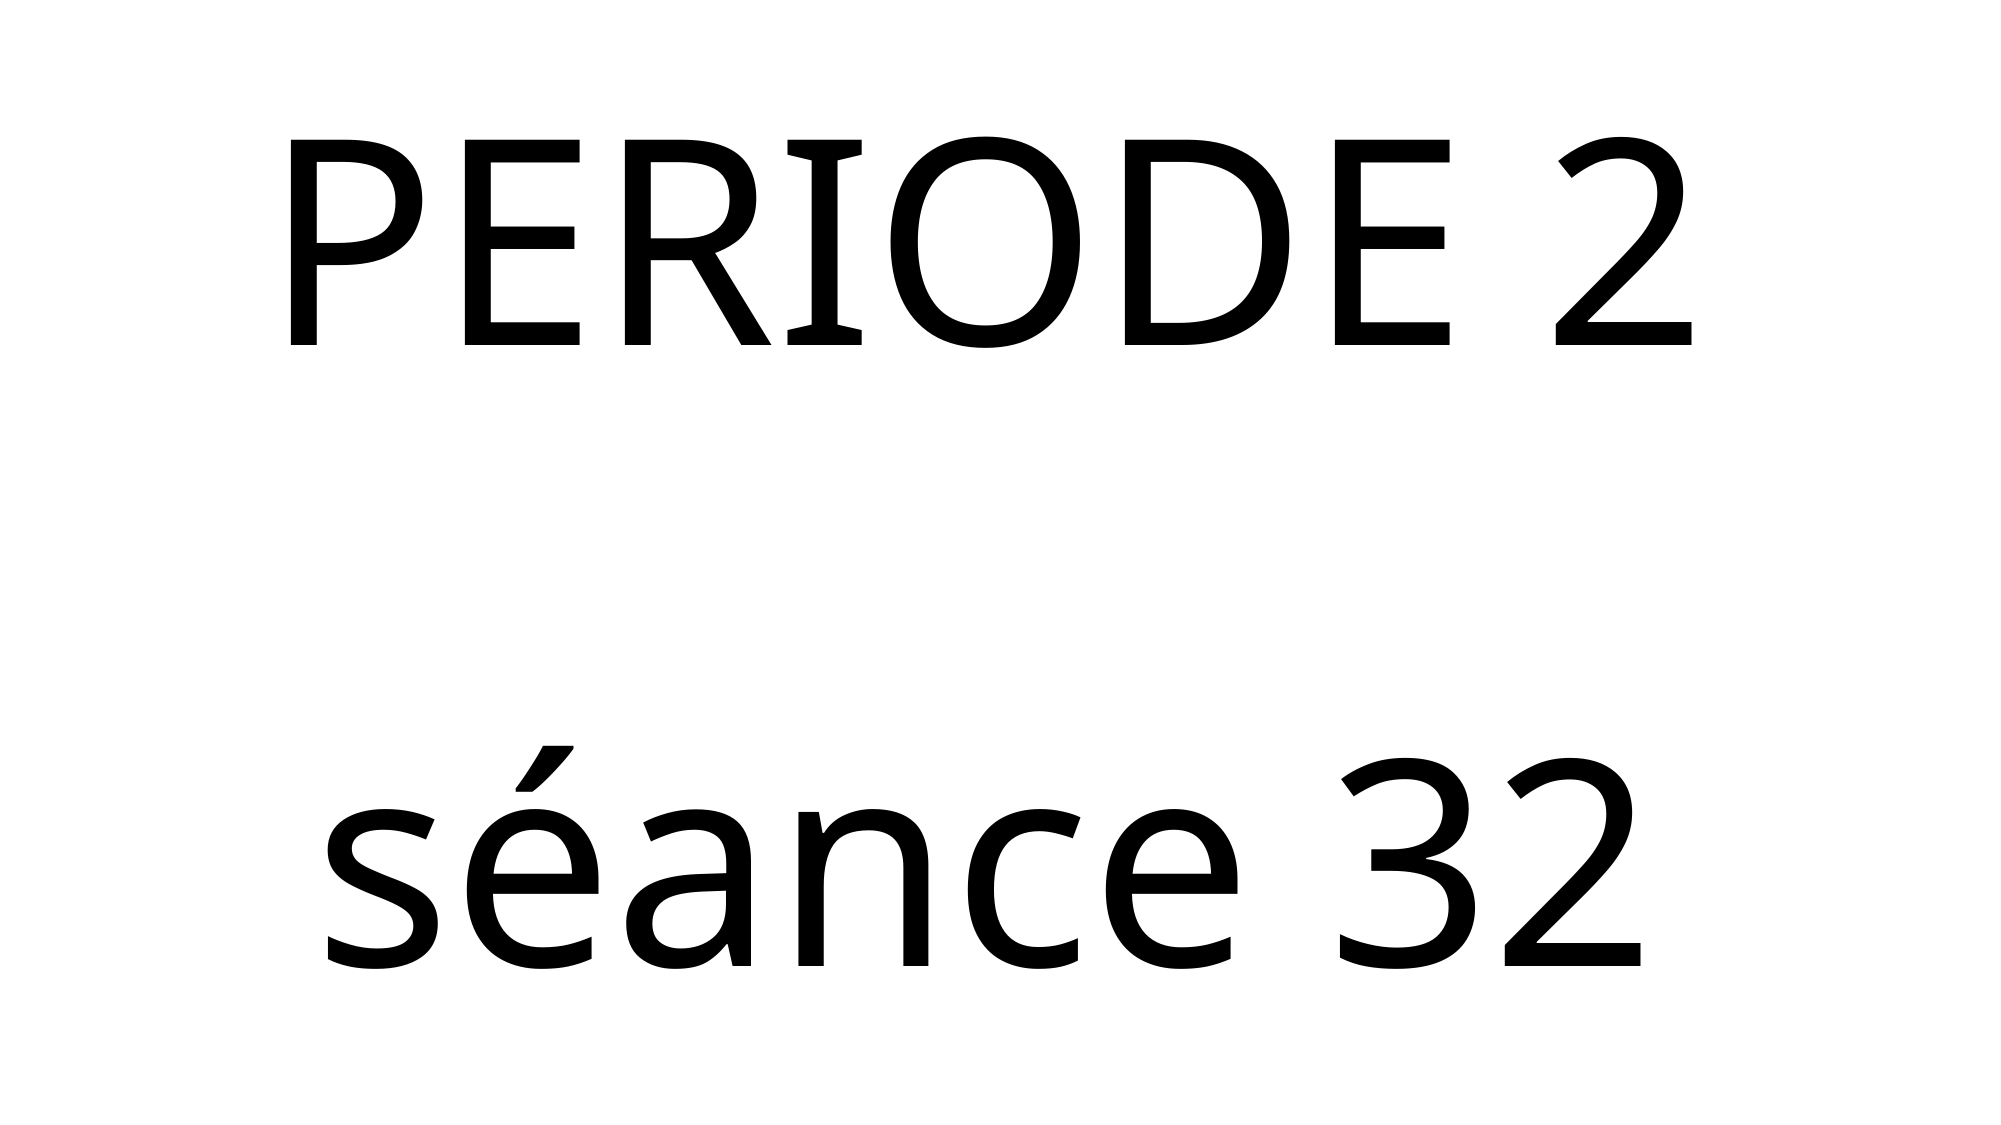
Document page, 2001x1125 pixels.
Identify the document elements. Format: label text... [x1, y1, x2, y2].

title PERIODE 2 séance 32 [0, 0, 2000, 1125]
